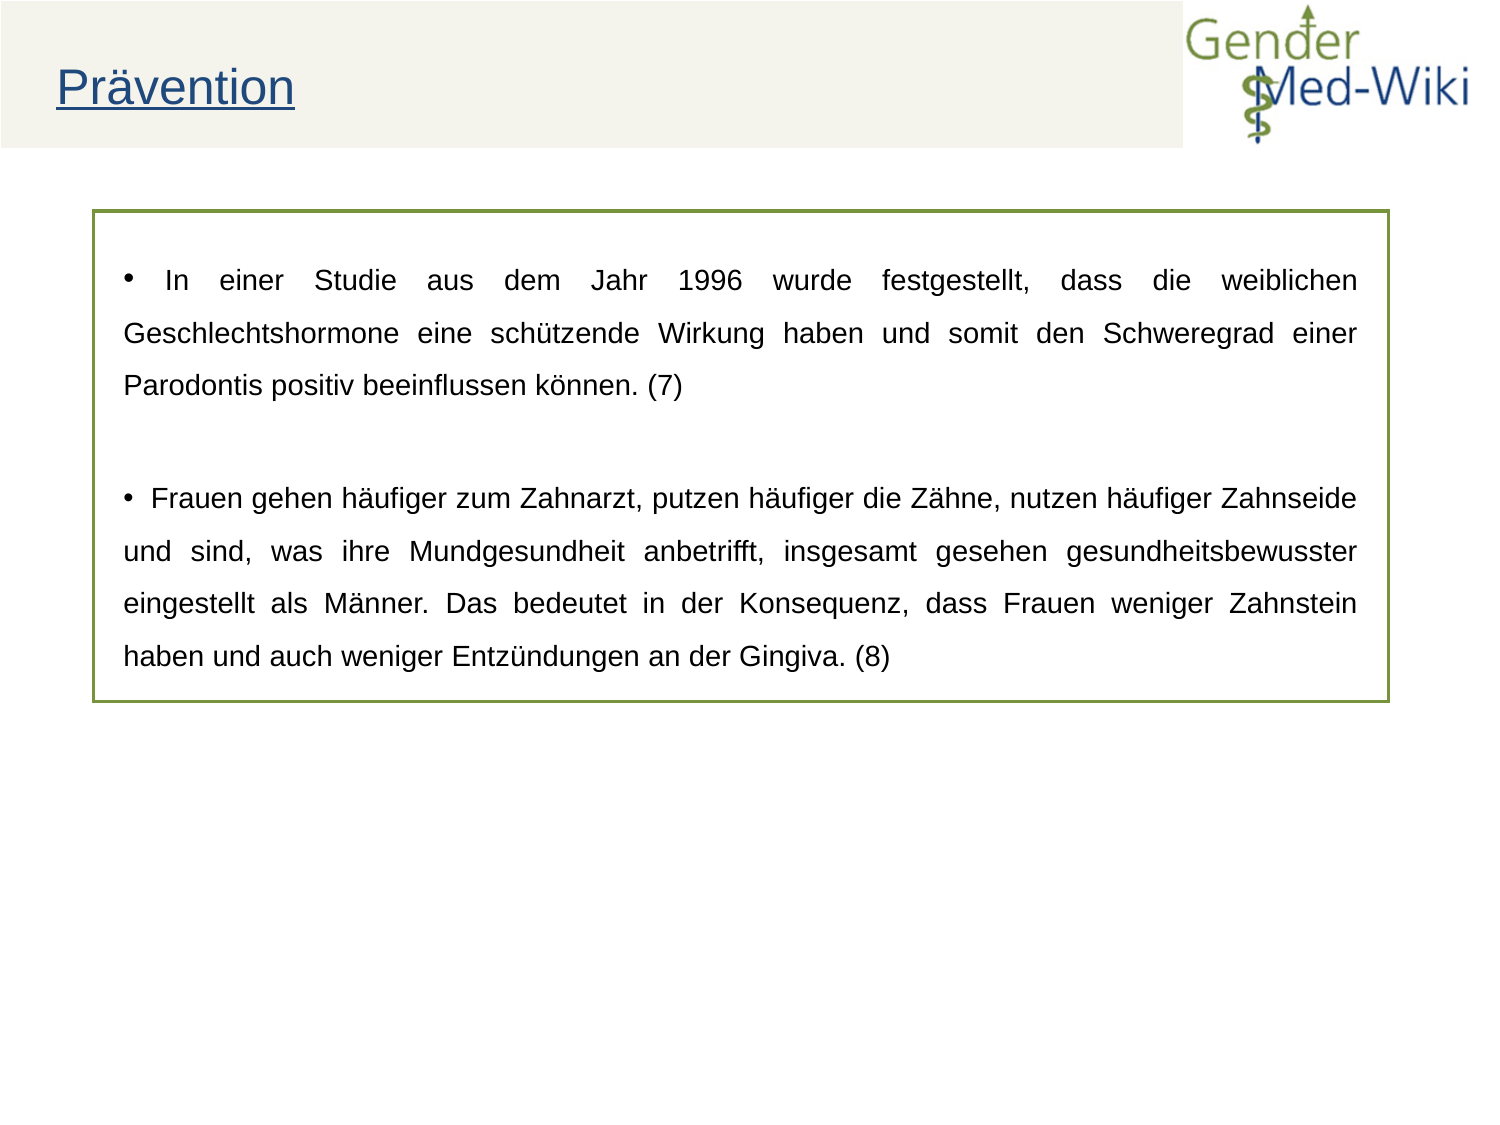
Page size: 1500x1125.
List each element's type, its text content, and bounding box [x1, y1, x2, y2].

text_box Prävention [48, 46, 515, 122]
picture [1183, 0, 1471, 149]
text_box In einer Studie aus dem Jahr 1996 wurde festgestellt, dass die weiblichen Geschlechtshormone eine schützende Wirkung haben und somit den Schweregrad einer Parodontis positiv beeinflussen können. (7) Frauen gehen häufiger zum Zahnarzt, putzen häufiger die Zähne, nutzen häufiger Zahnseide und sind, was ihre Mundgesundheit anbetrifft, insgesamt gesehen gesundheitsbewusster eingestellt als Männer. Das bedeutet in der Konsequenz, dass Frauen weniger Zahnstein haben und auch weniger Entzündungen an der Gingiva. (8) [93, 210, 1389, 702]
